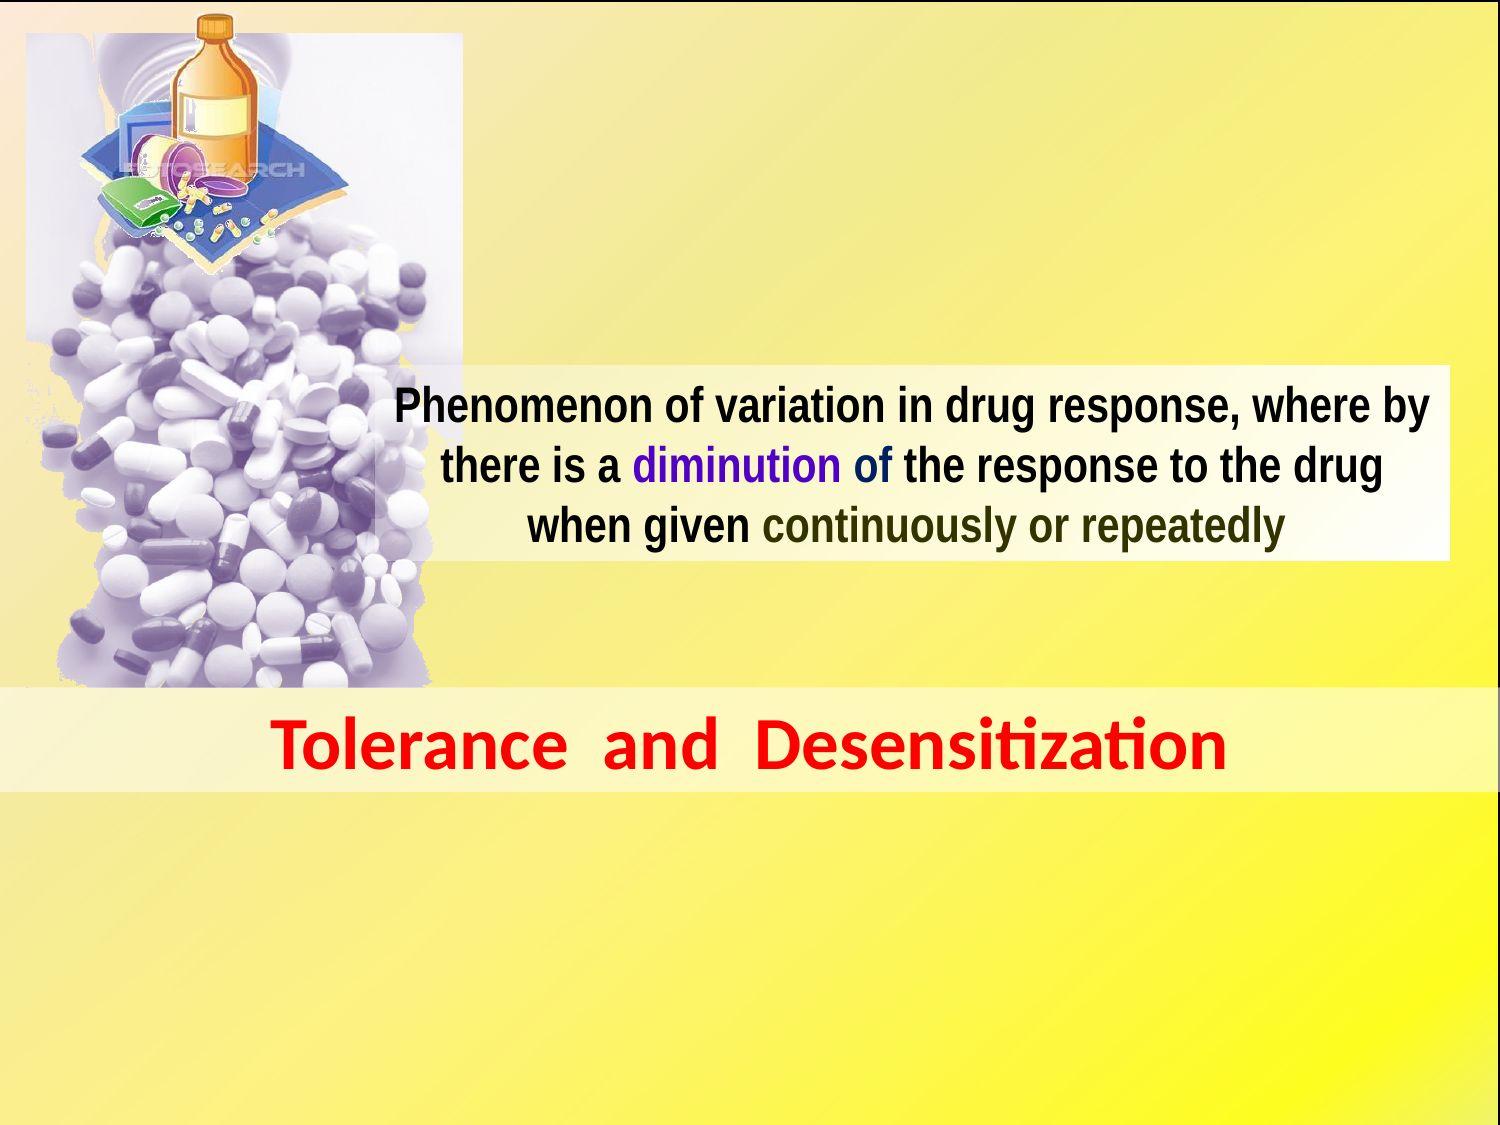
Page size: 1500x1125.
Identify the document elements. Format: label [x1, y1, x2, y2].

text_box [0, 0, 1500, 1125]
picture [25, 12, 463, 688]
